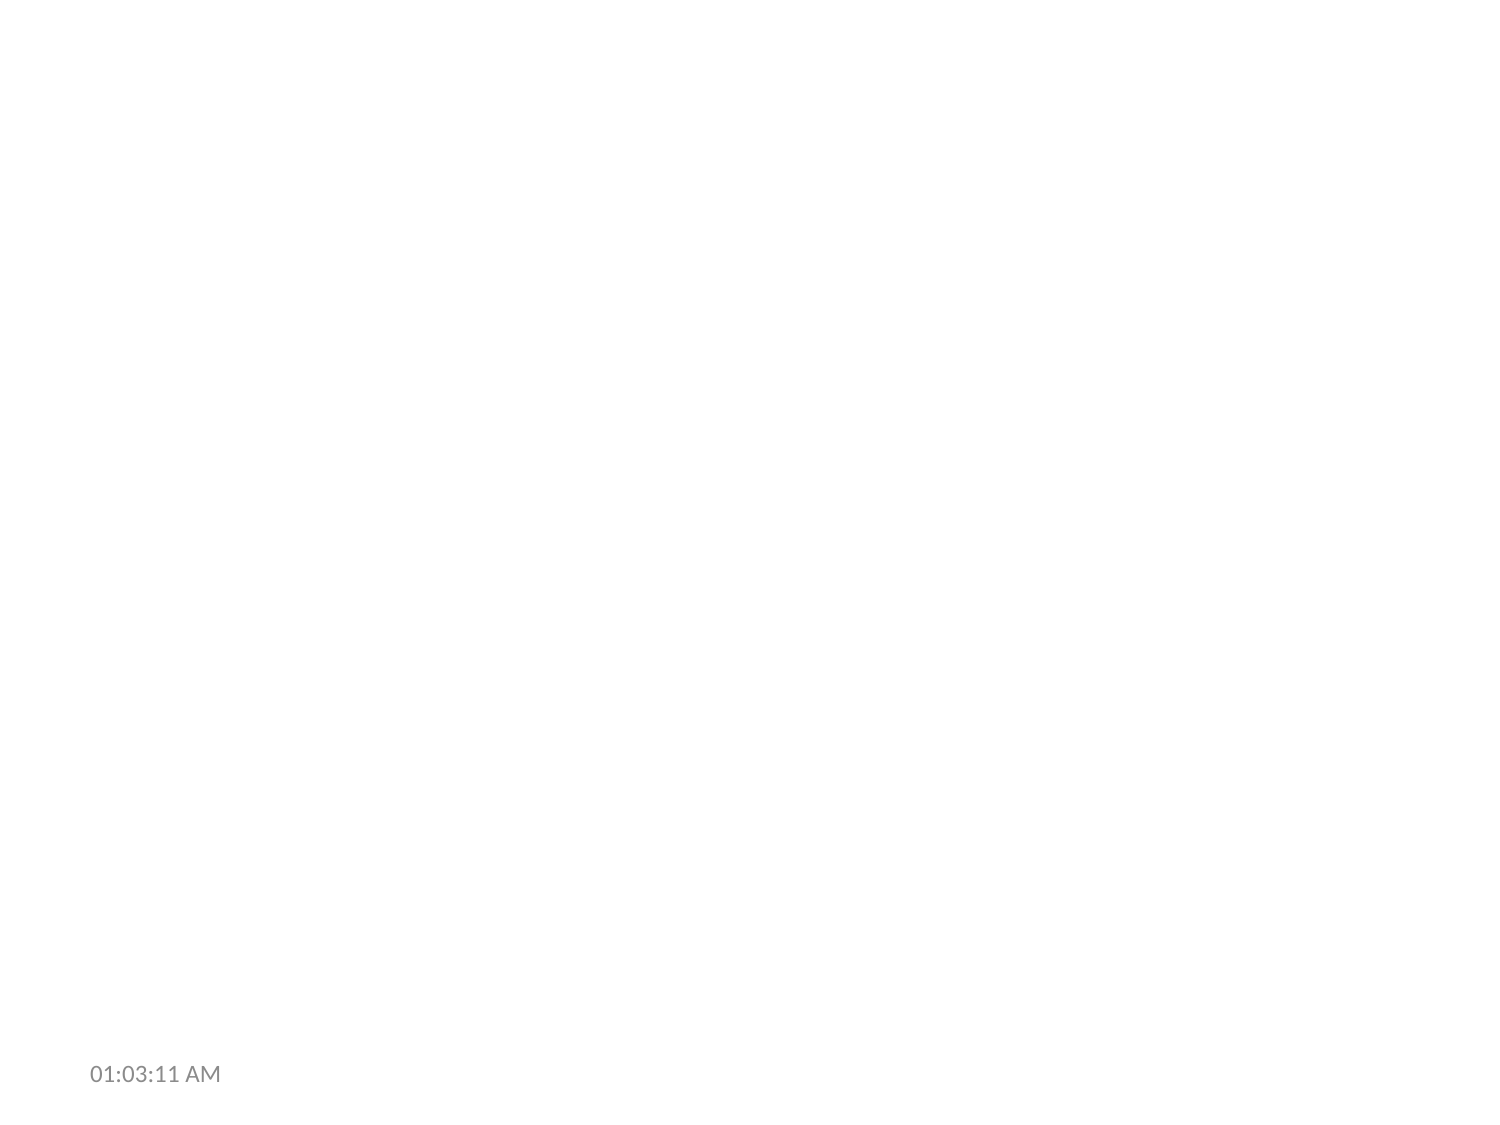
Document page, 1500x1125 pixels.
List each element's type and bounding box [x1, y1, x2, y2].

slide_number [75, 1042, 425, 1103]
